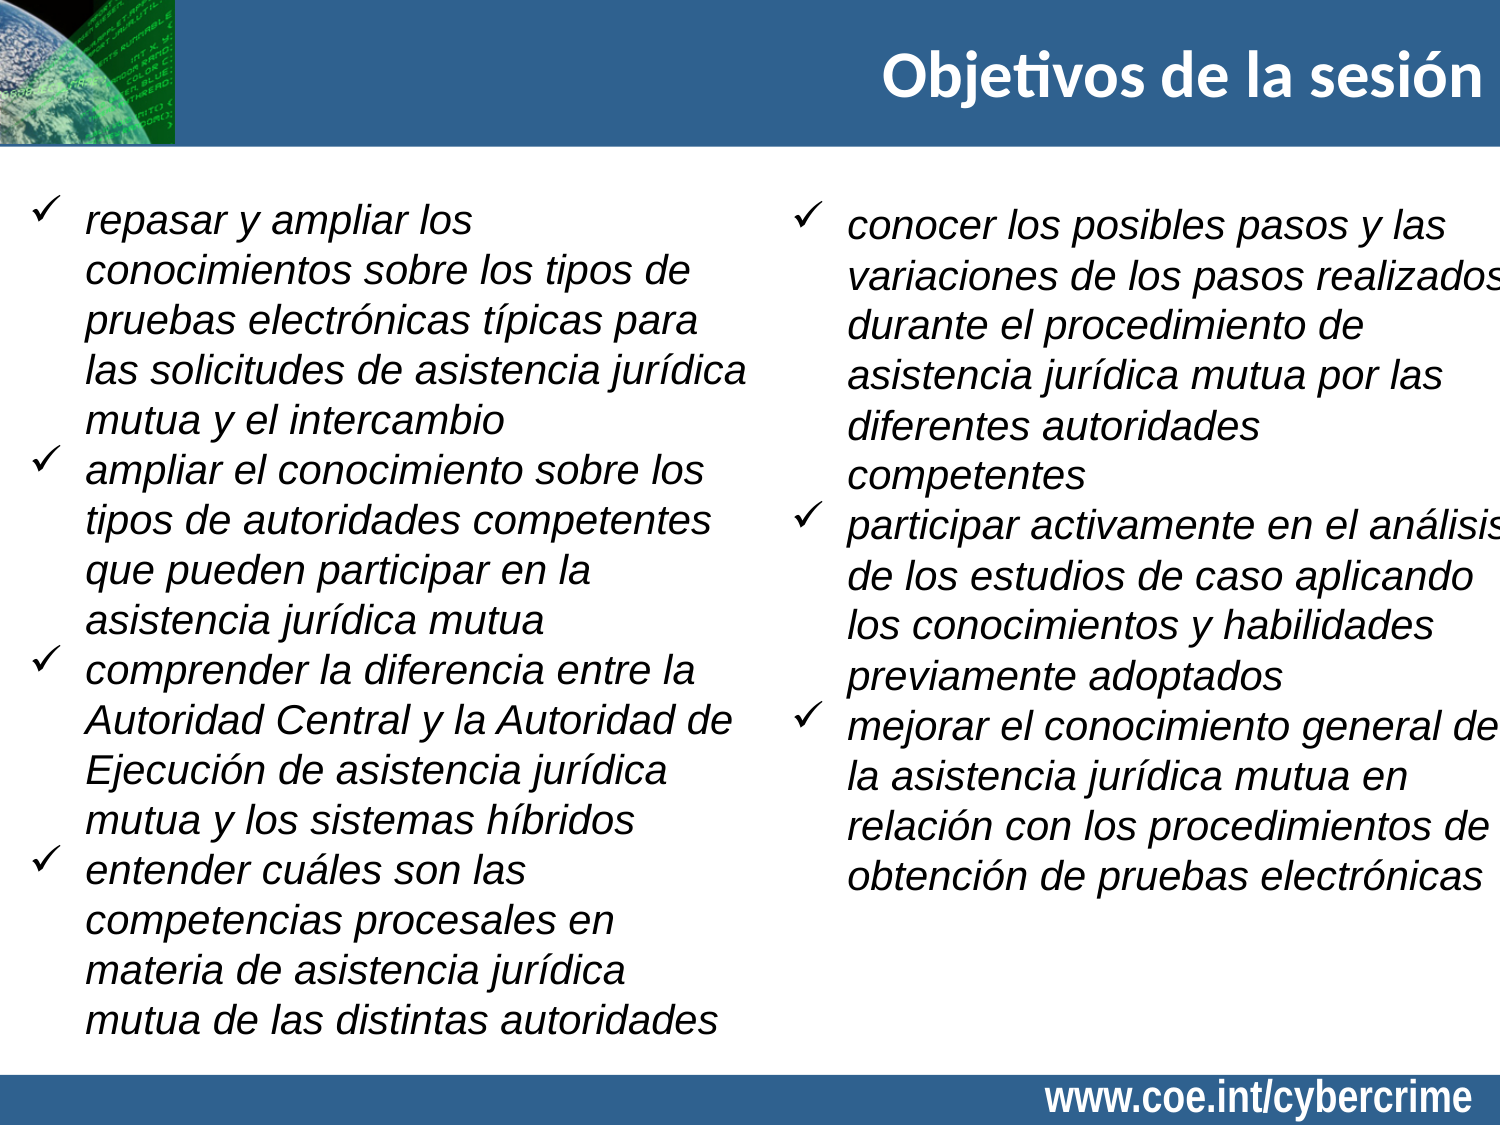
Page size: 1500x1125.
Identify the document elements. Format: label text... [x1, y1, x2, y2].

text_box www.coe.int/cybercrime [1030, 1059, 1500, 1125]
text_box Objetivos de la sesión [177, 0, 1500, 149]
text_box repasar y ampliar los conocimientos sobre los tipos de pruebas electrónicas típicas para las solicitudes de asistencia jurídica mutua y el intercambio ampliar el conocimiento sobre los tipos de autoridades competentes que pueden participar en la asistencia jurídica mutua comprender la diferencia entre la Autoridad Central y la Autoridad de Ejecución de asistencia jurídica mutua y los sistemas híbridos entender cuáles son las competencias procesales en materia de asistencia jurídica mutua de las distintas autoridades [14, 185, 765, 1051]
picture [0, 0, 175, 144]
text_box conocer los posibles pasos y las variaciones de los pasos realizados durante el procedimiento de asistencia jurídica mutua por las diferentes autoridades competentes participar activamente en el análisis de los estudios de caso aplicando los conocimientos y habilidades previamente adoptados mejorar el conocimiento general de la asistencia jurídica mutua en relación con los procedimientos de obtención de pruebas electrónicas [776, 190, 1500, 961]
text_box [0, 1073, 1030, 1125]
